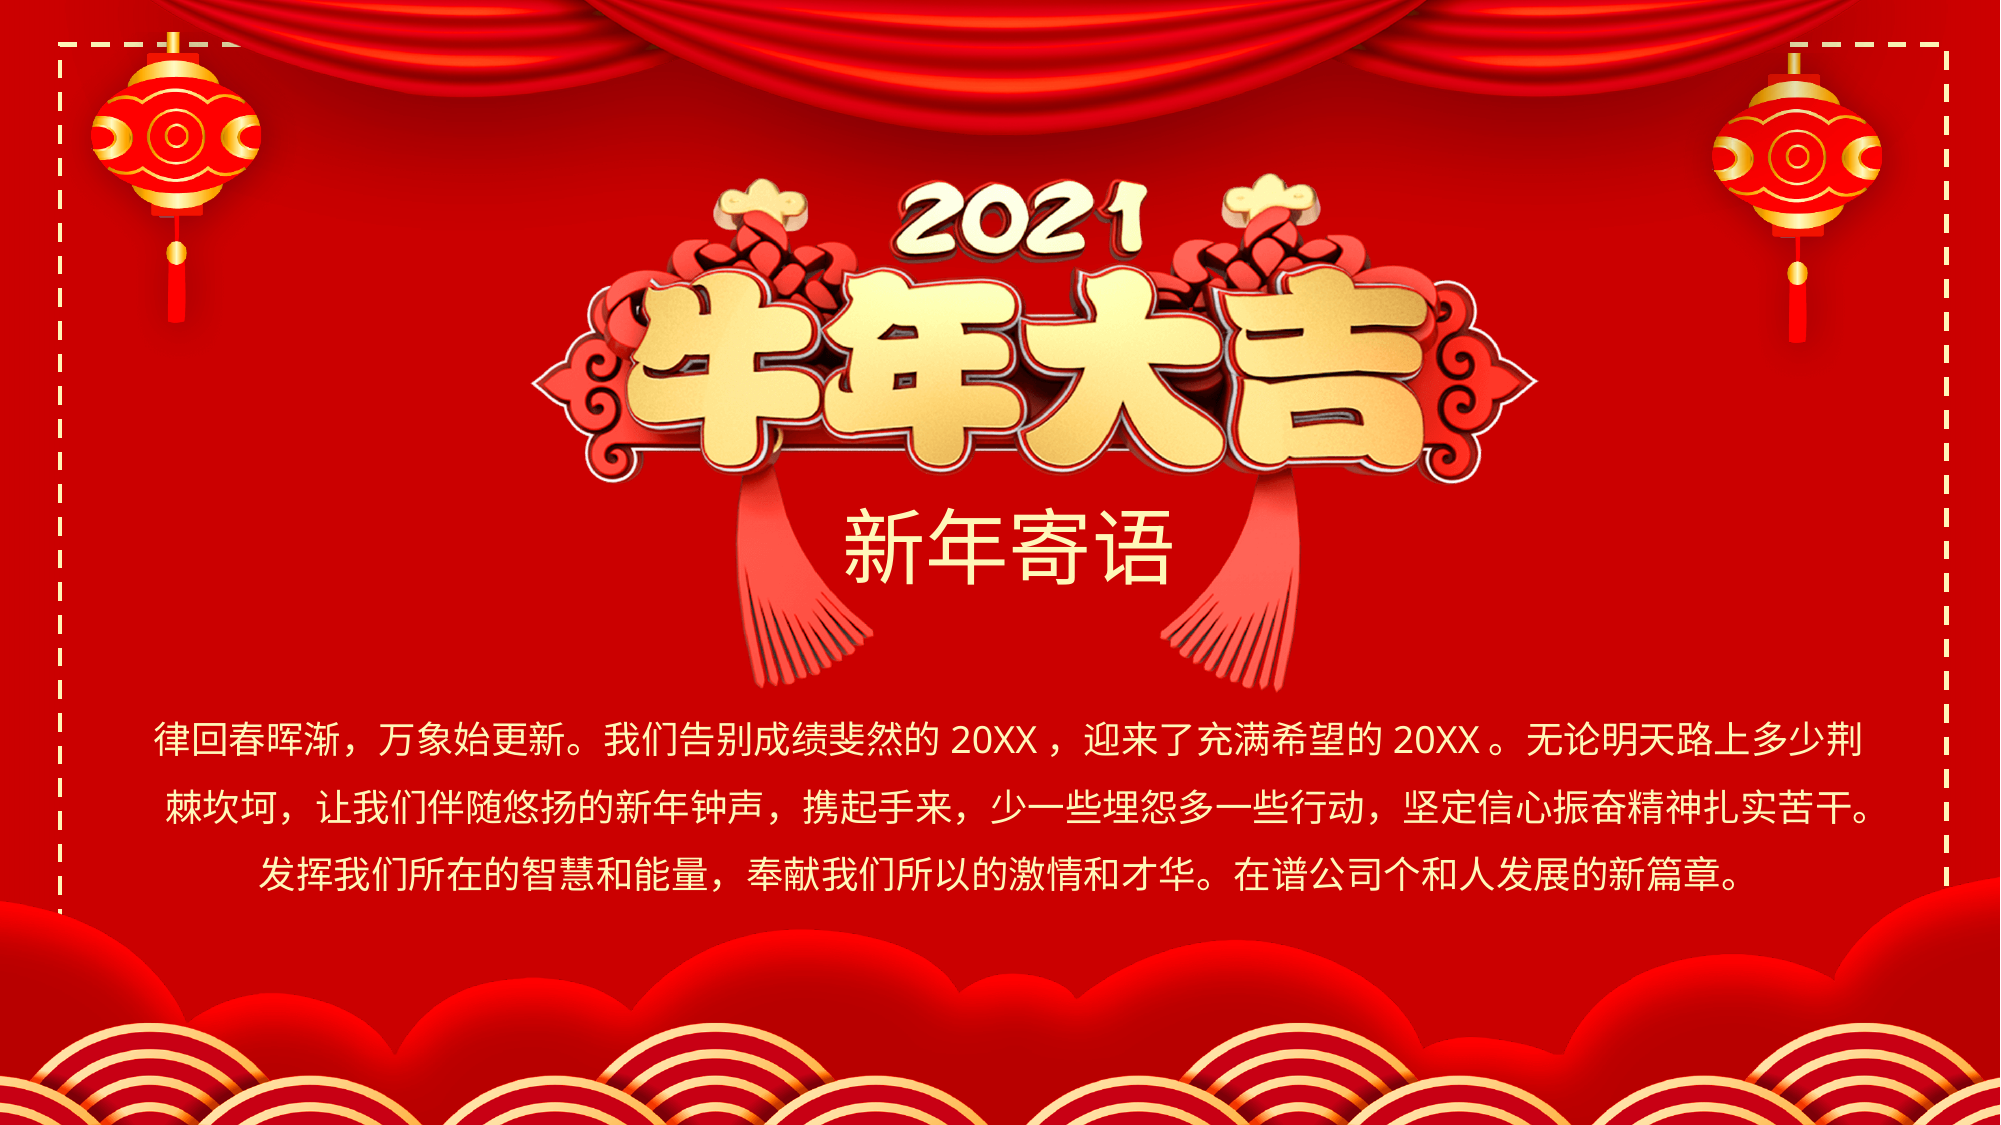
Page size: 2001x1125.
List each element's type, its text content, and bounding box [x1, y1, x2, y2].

text_box 律回春晖渐，万象始更新。我们告别成绩斐然的20XX，迎来了充满希望的20XX。无论明天路上多少荆棘坎坷，让我们伴随悠扬的新年钟声，携起手来，少一些埋怨多一些行动，坚定信心振奋精神扎实苦干。发挥我们所在的智慧和能量，奉献我们所以的激情和才华。在谱公司个和人发展的新篇章。 [136, 686, 1882, 876]
picture [0, 0, 2000, 1125]
